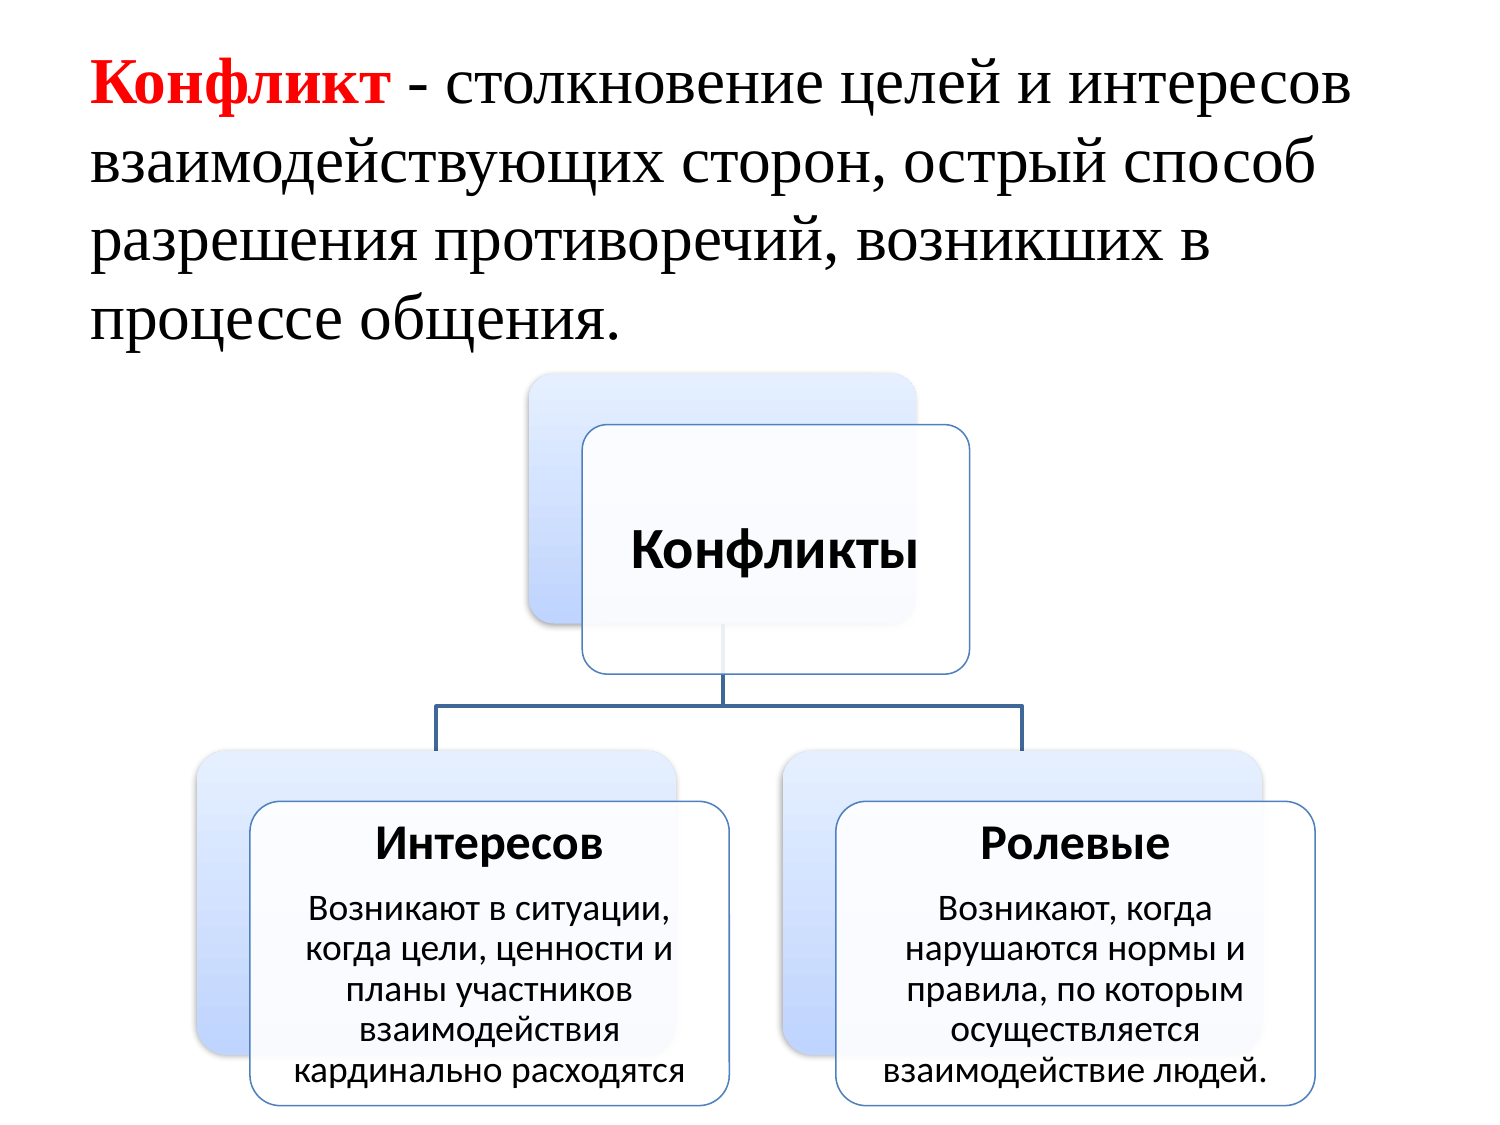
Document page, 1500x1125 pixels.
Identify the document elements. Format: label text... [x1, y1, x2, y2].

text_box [52, 361, 1459, 1107]
list Конфликт - столкновение целей и интересов взаимодействующих сторон, острый способ разрешения противоречий, возникших в процессе общения. [75, 30, 1425, 360]
